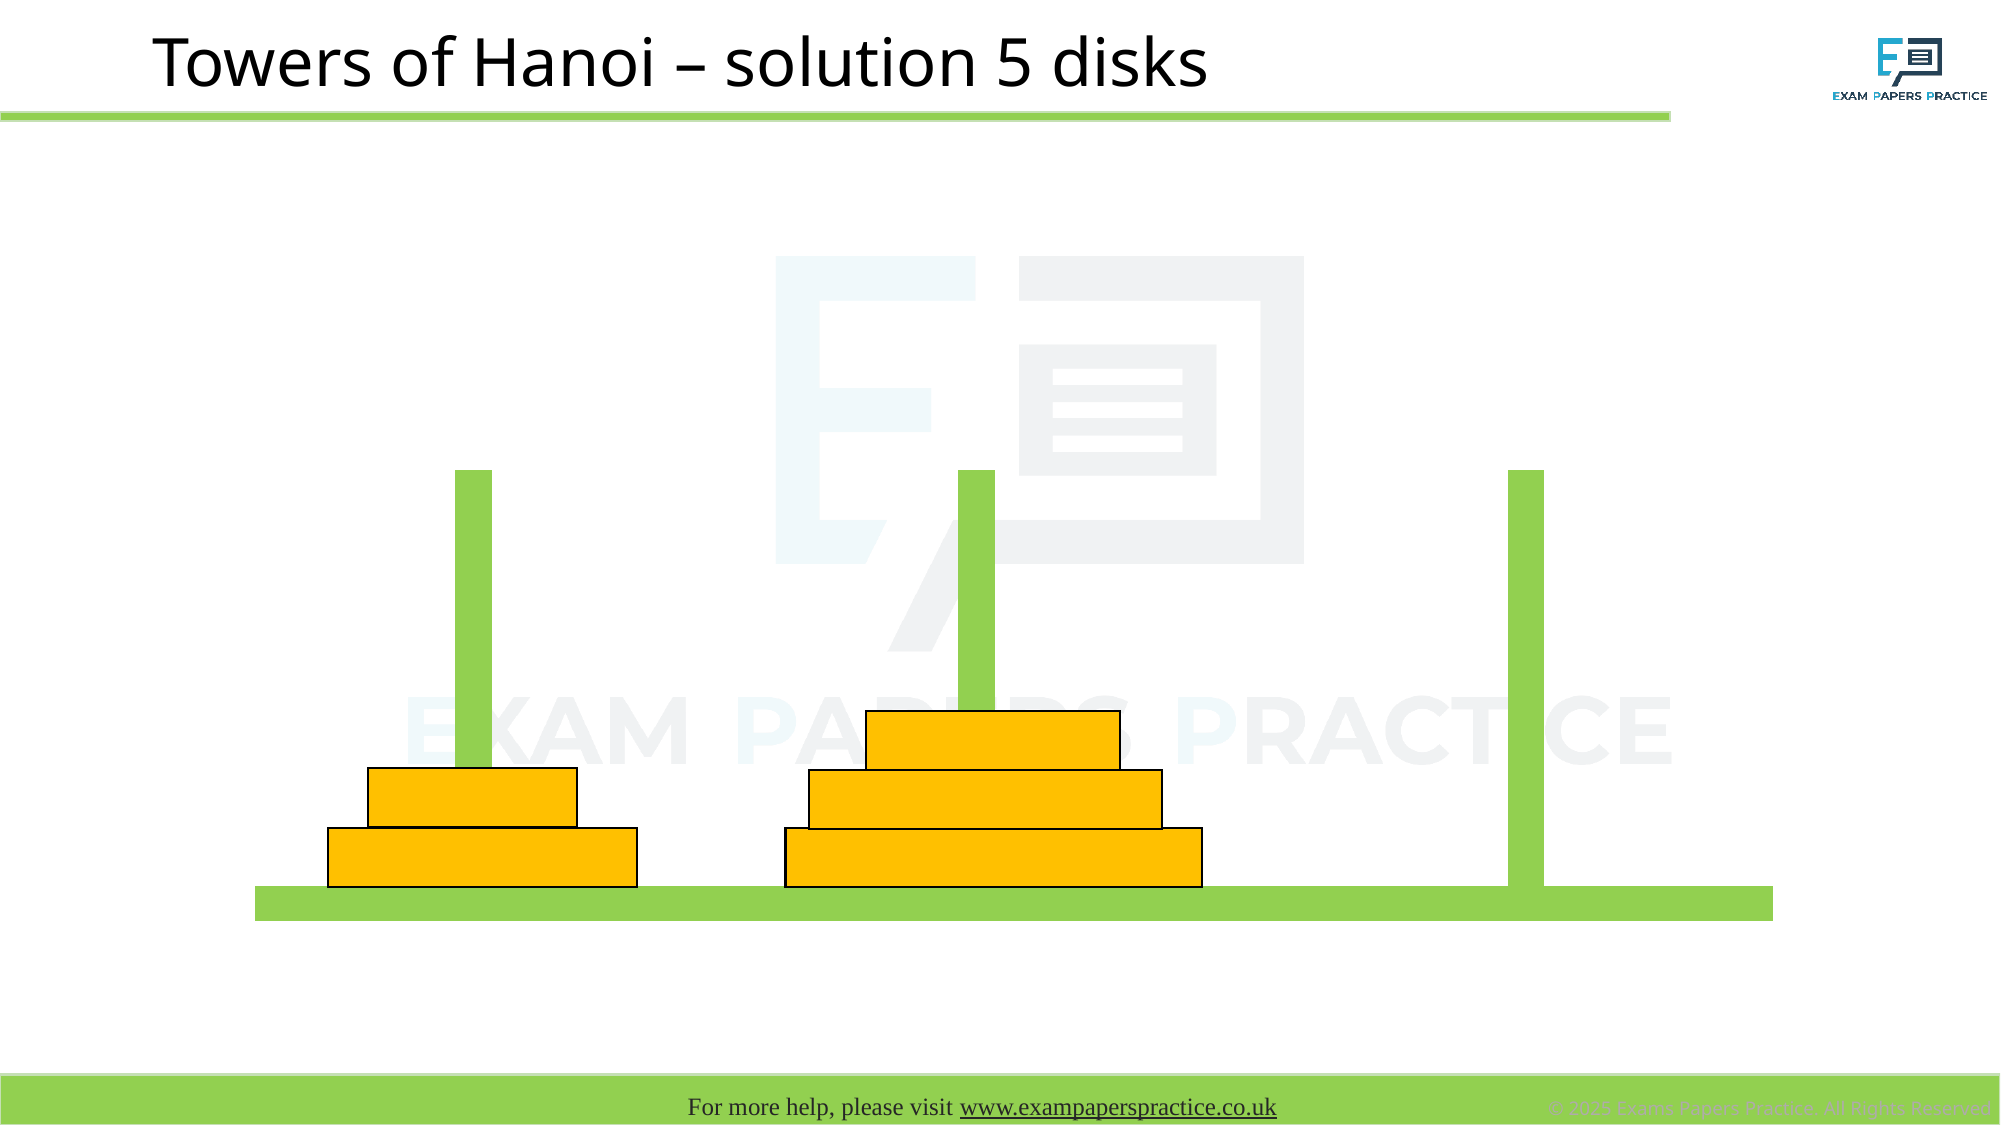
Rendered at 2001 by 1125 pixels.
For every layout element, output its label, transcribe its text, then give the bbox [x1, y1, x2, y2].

text_box [1508, 470, 1544, 888]
title Towers of Hanoi – solution 5 disks [137, 59, 1863, 70]
text_box [808, 769, 1163, 830]
text_box [455, 470, 492, 767]
text_box [255, 886, 1773, 921]
text_box [327, 827, 638, 888]
text_box [958, 470, 995, 710]
text_box [865, 710, 1121, 771]
text_box [784, 827, 1203, 888]
text_box [367, 767, 578, 828]
